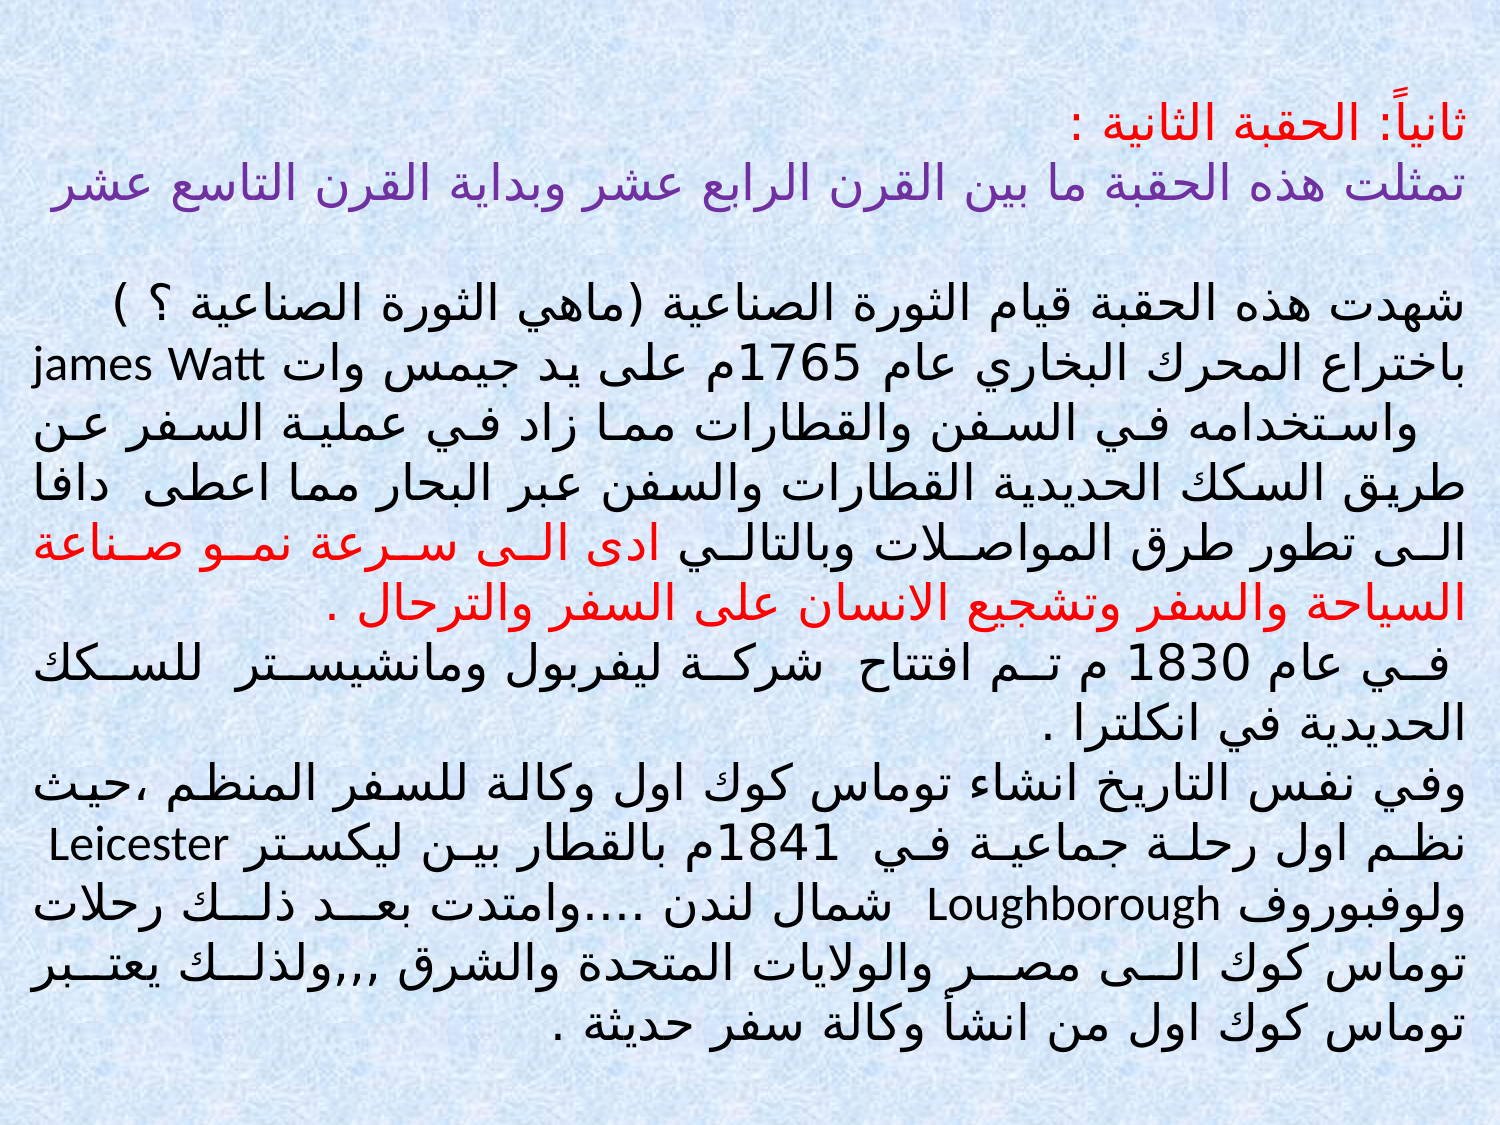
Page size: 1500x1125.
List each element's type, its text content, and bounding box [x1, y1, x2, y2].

picture [0, 0, 1500, 1125]
text_box ثانياً: الحقبة الثانية : تمثلت هذه الحقبة ما بين القرن الرابع عشر وبداية القرن التاسع عشر شهدت هذه الحقبة قيام الثورة الصناعية (ماهي الثورة الصناعية ؟ ) باختراع المحرك البخاري عام 1765م على يد جيمس وات james Watt واستخدامه في السفن والقطارات مما زاد في عملية السفر عن طريق السكك الحديدية القطارات والسفن عبر البحار مما اعطى دافا الى تطور طرق المواصلات وبالتالي ادى الى سرعة نمو صناعة السياحة والسفر وتشجيع الانسان على السفر والترحال . في عام 1830 م تم افتتاح شركة ليفربول ومانشيستر للسكك الحديدية في انكلترا . وفي نفس التاريخ انشاء توماس كوك اول وكالة للسفر المنظم ،حيث نظم اول رحلة جماعية في 1841م بالقطار بين ليكستر Leicester ولوفبوروف Loughborough شمال لندن ....وامتدت بعد ذلك رحلات توماس كوك الى مصر والولايات المتحدة والشرق ,,,ولذلك يعتبر توماس كوك اول من انشأ وكالة سفر حديثة . . [17, 82, 1483, 1125]
